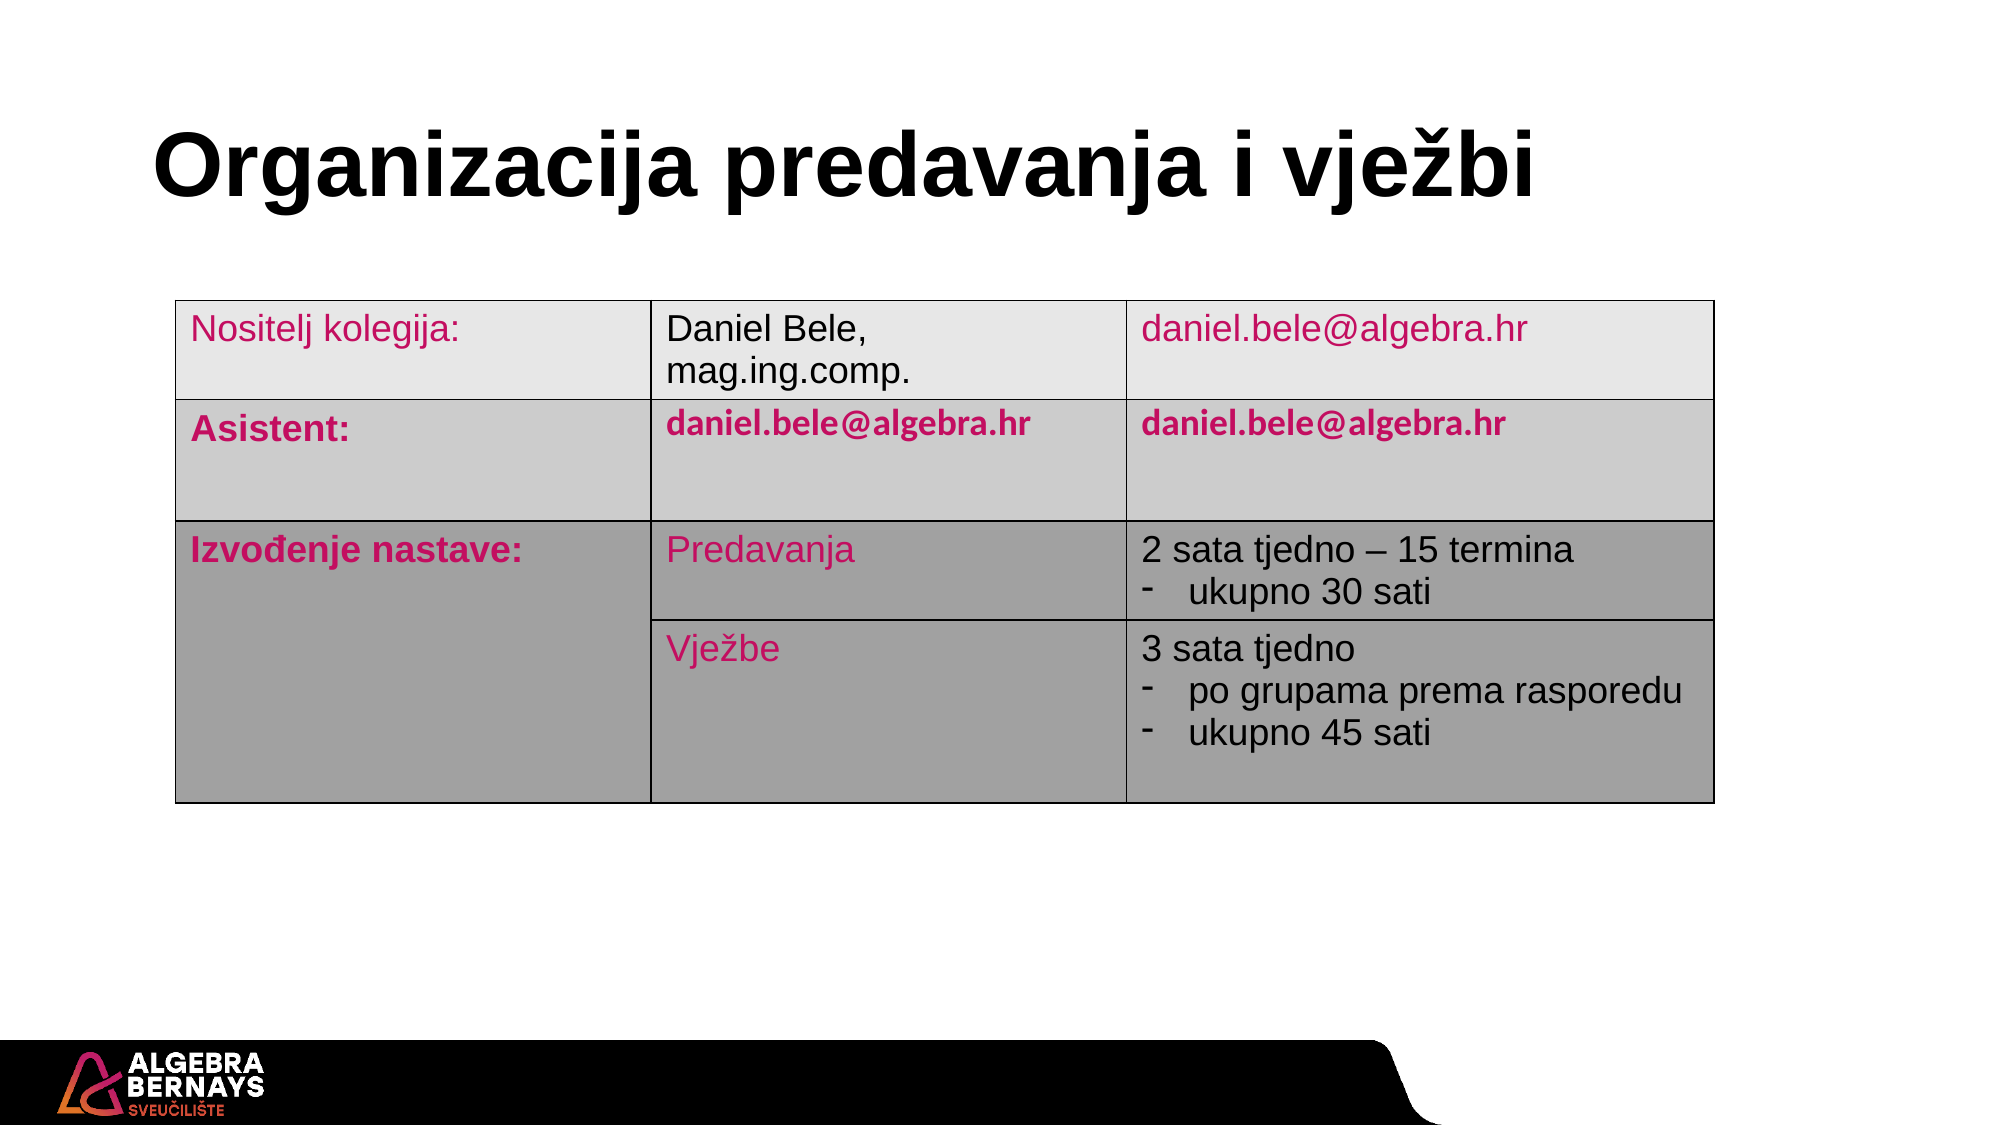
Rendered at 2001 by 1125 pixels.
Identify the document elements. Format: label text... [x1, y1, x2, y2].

table_cell daniel.bele@algebra.hr [652, 400, 1126, 520]
table_header daniel.bele@algebra.hr [1127, 301, 1713, 399]
table_cell Izvođenje nastave: [176, 522, 650, 802]
table_cell 2 sata tjedno – 15 termina ukupno 30 sati [1127, 522, 1713, 619]
table_cell Asistent: [176, 400, 650, 520]
text_box Organizacija predavanja i vježbi [137, 59, 1863, 278]
table_cell Predavanja [652, 522, 1126, 619]
table_cell 3 sata tjedno po grupama prema rasporedu ukupno 45 sati [1127, 621, 1713, 802]
table_header Daniel Bele, mag.ing.comp. [652, 301, 1126, 399]
picture [0, 1040, 1446, 1125]
table_cell Vježbe [652, 621, 1126, 802]
table_header Nositelj kolegija: [176, 301, 650, 399]
table_cell daniel.bele@algebra.hr [1127, 400, 1713, 520]
